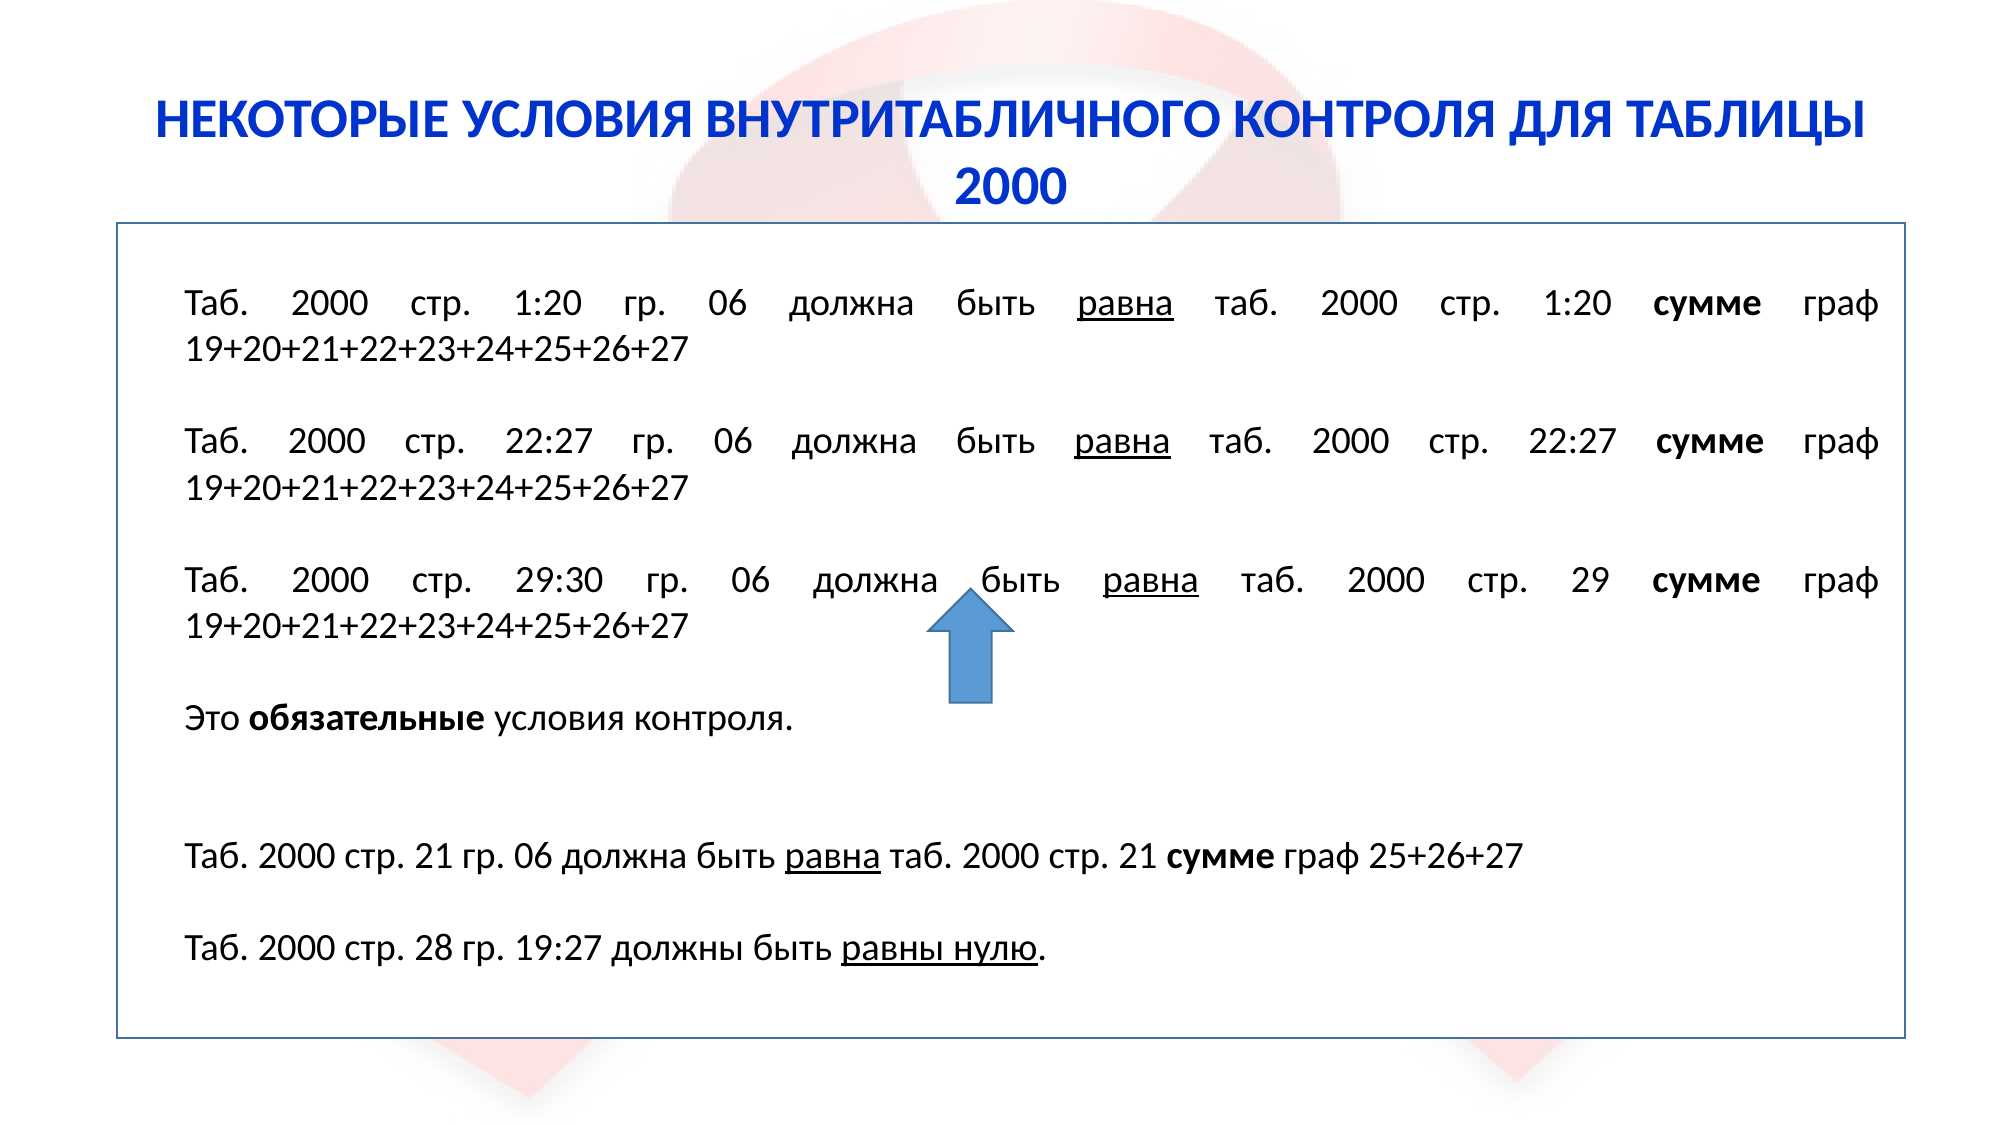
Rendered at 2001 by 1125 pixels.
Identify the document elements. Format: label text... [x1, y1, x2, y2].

text_box [116, 291, 1906, 1039]
title НЕКОТОРЫЕ УСЛОВИЯ ВНУТРИТАБЛИЧНОГО КОНТРОЛЯ ДЛЯ ТАБЛИЦЫ 2000 [116, 73, 1906, 291]
text_box [925, 587, 1016, 704]
list Таб. 2000 стр. 1:20 гр. 06 должна быть равна таб. 2000 стр. 1:20 сумме граф 19+20+21+22+23+24+25+26+27 Таб. 2000 стр. 22:27 гр. 06 должна быть равна таб. 2000 стр. 22:27 сумме граф 19+20+21+22+23+24+25+26+27 Таб. 2000 стр. 29:30 гр. 06 должна быть равна таб. 2000 стр. 29 сумме граф 19+20+21+22+23+24+25+26+27 Это обязательные условия контроля. Таб. 2000 стр. 21 гр. 06 должна быть равна таб. 2000 стр. 21 сумме граф 25+26+27 Таб. 2000 стр. 28 гр. 19:27 должны быть равны нулю. [169, 269, 1895, 984]
